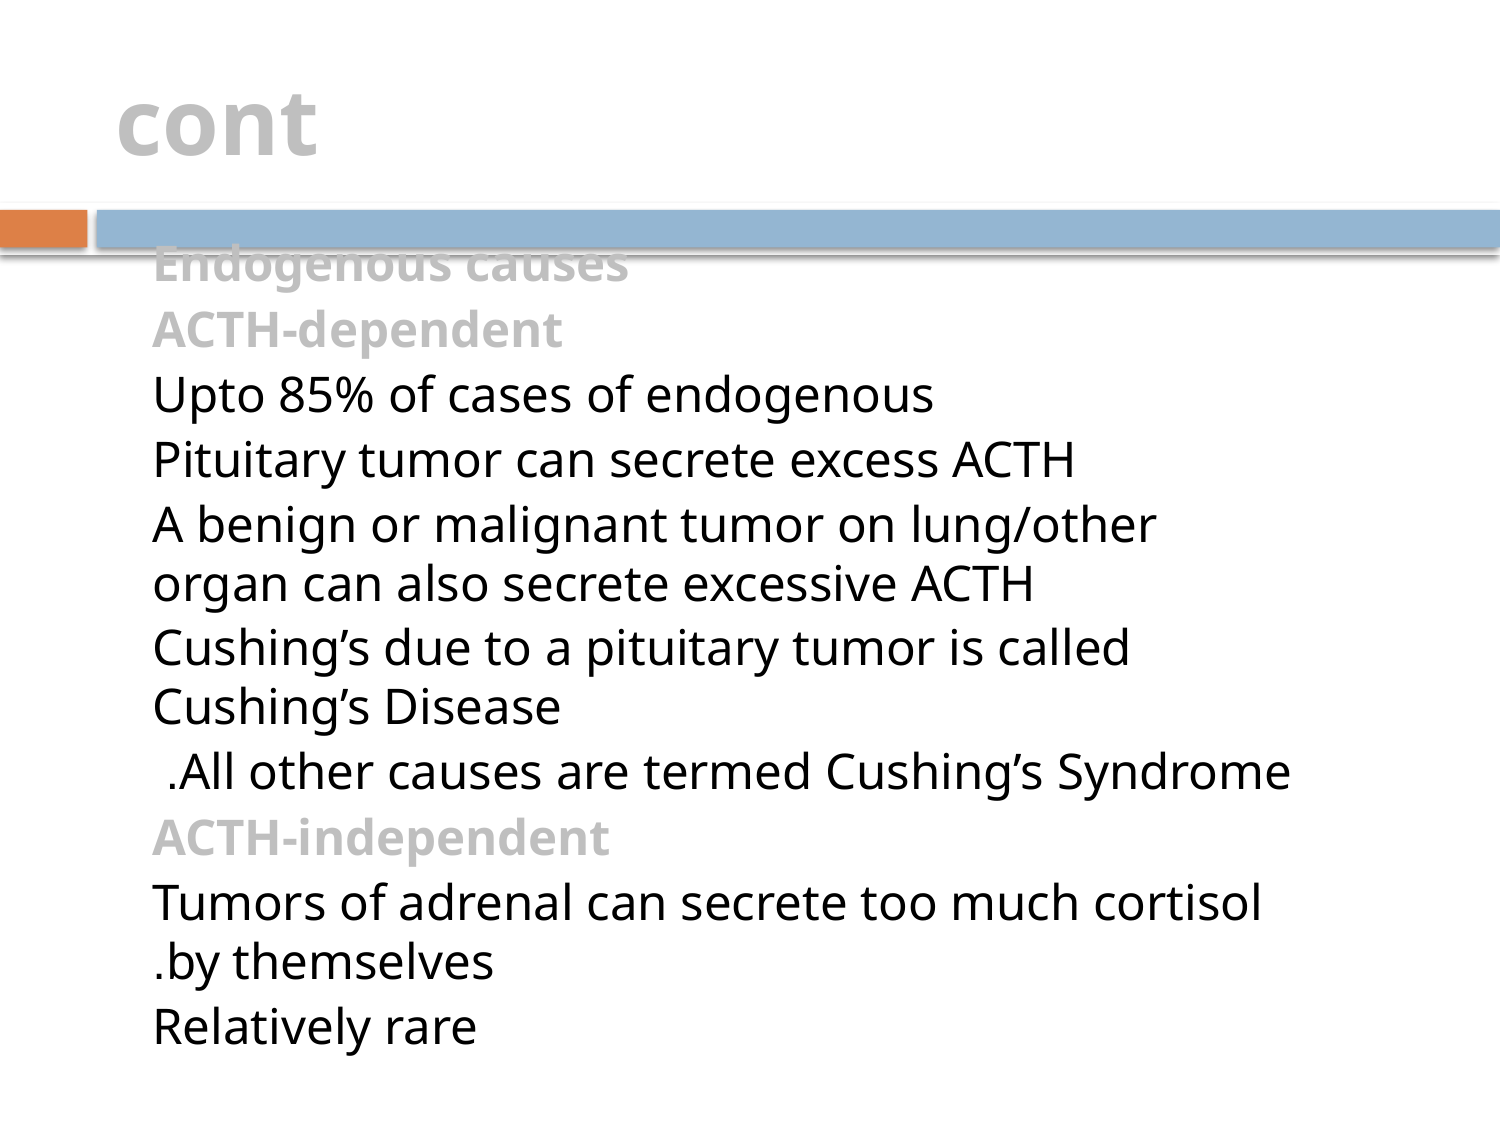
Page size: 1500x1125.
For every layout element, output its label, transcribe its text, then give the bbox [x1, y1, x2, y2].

list Endogenous causes ACTH-dependent Upto 85% of cases of endogenous Pituitary tumor can secrete excess ACTH A benign or malignant tumor on lung/other organ can also secrete excessive ACTH Cushing’s due to a pituitary tumor is called Cushing’s Disease All other causes are termed Cushing’s Syndrome. ACTH-independent Tumors of adrenal can secrete too much cortisol by themselves. Relatively rare [137, 224, 1413, 1101]
title cont [100, 37, 1439, 201]
